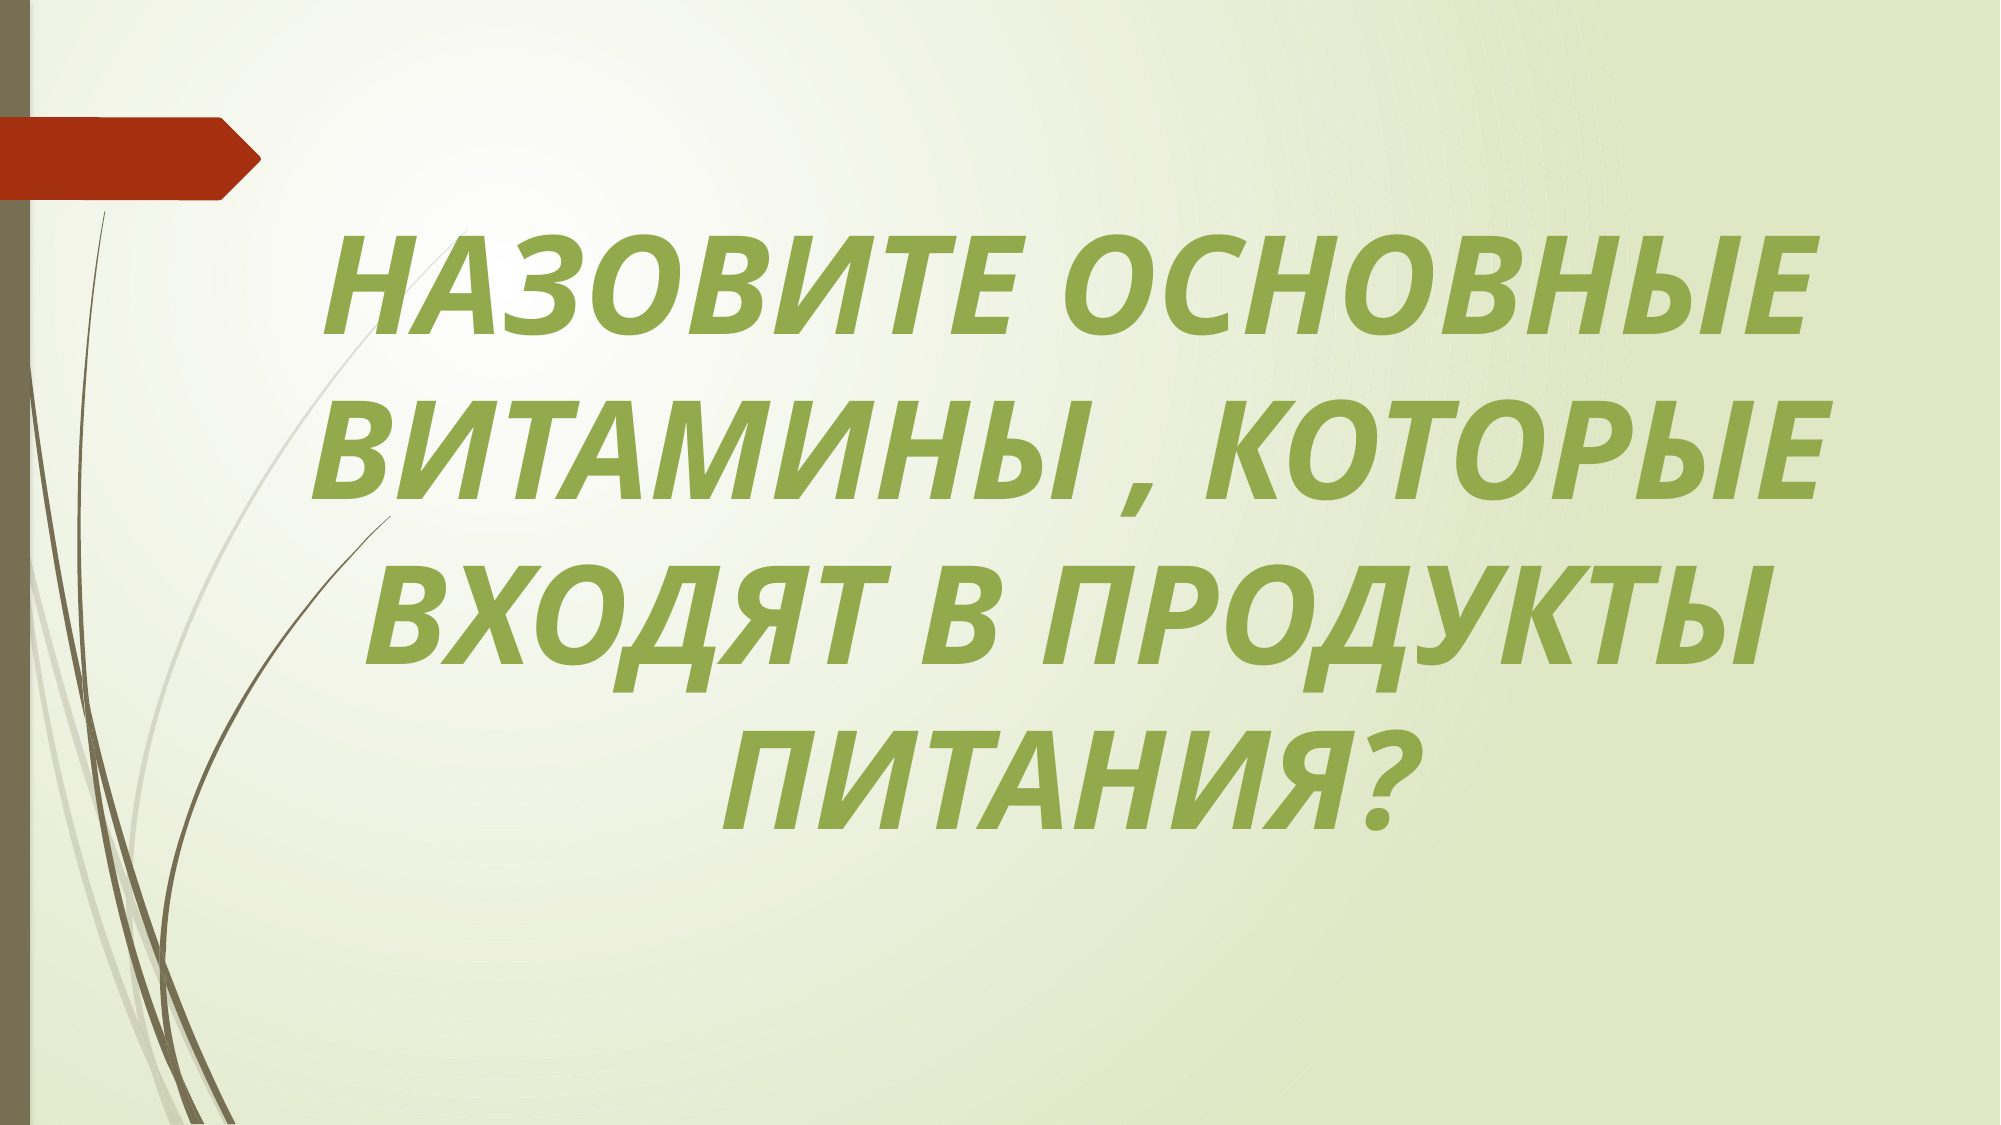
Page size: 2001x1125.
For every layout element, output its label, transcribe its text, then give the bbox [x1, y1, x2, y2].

text_box НАЗОВИТЕ ОСНОВНЫЕ ВИТАМИНЫ , КОТОРЫЕ ВХОДЯТ В ПРОДУКТЫ ПИТАНИЯ? [137, 189, 2000, 865]
